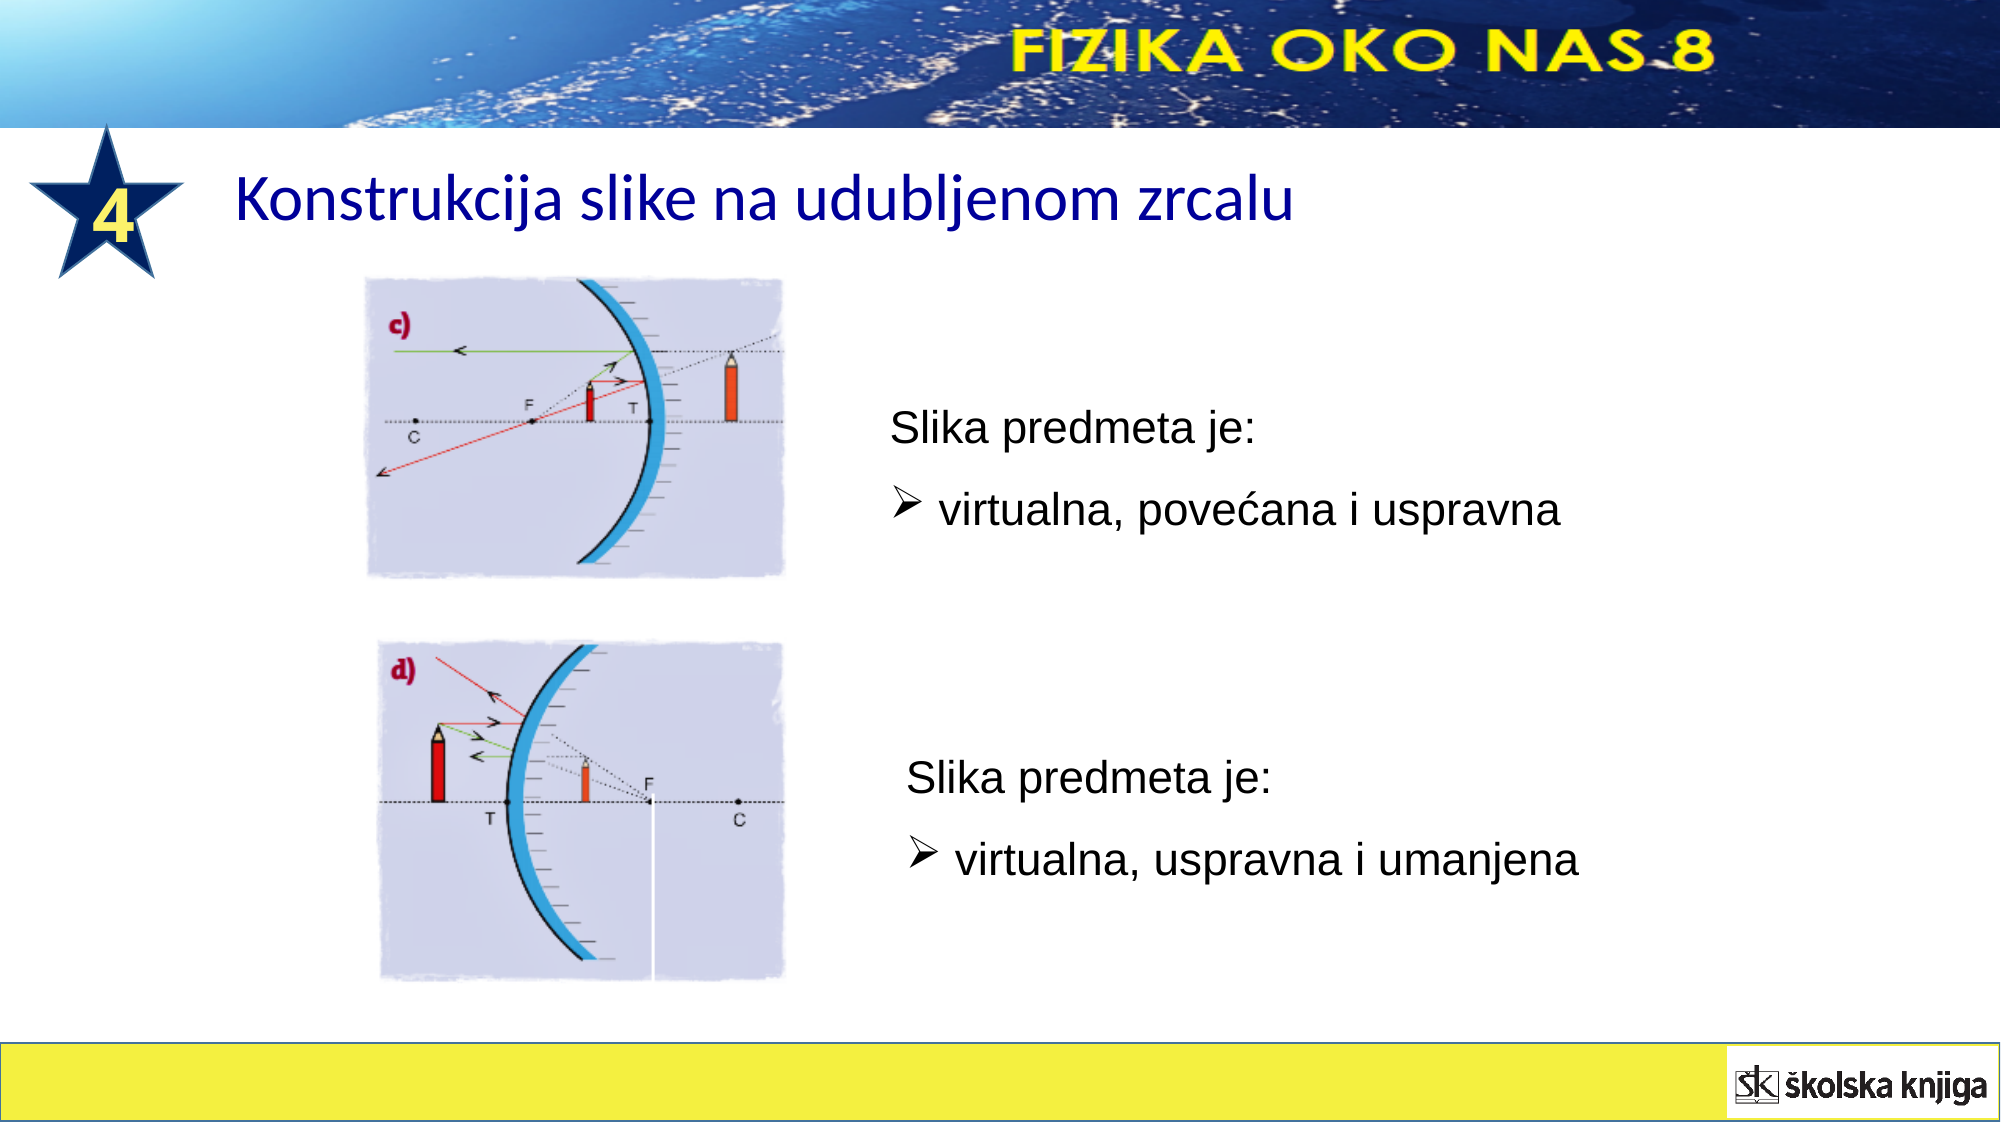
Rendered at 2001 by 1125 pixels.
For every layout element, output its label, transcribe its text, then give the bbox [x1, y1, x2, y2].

picture [0, 0, 2000, 128]
picture [1727, 1046, 1998, 1118]
picture [374, 637, 788, 985]
text_box Slika predmeta je: virtualna, uspravna i umanjena [891, 712, 1595, 893]
text_box Slika predmeta je: virtualna, povećana i uspravna [874, 362, 1577, 543]
text_box Konstrukcija slike na udubljenom zrcalu [220, 146, 1312, 241]
text_box 4 [28, 122, 185, 279]
picture [362, 274, 788, 582]
